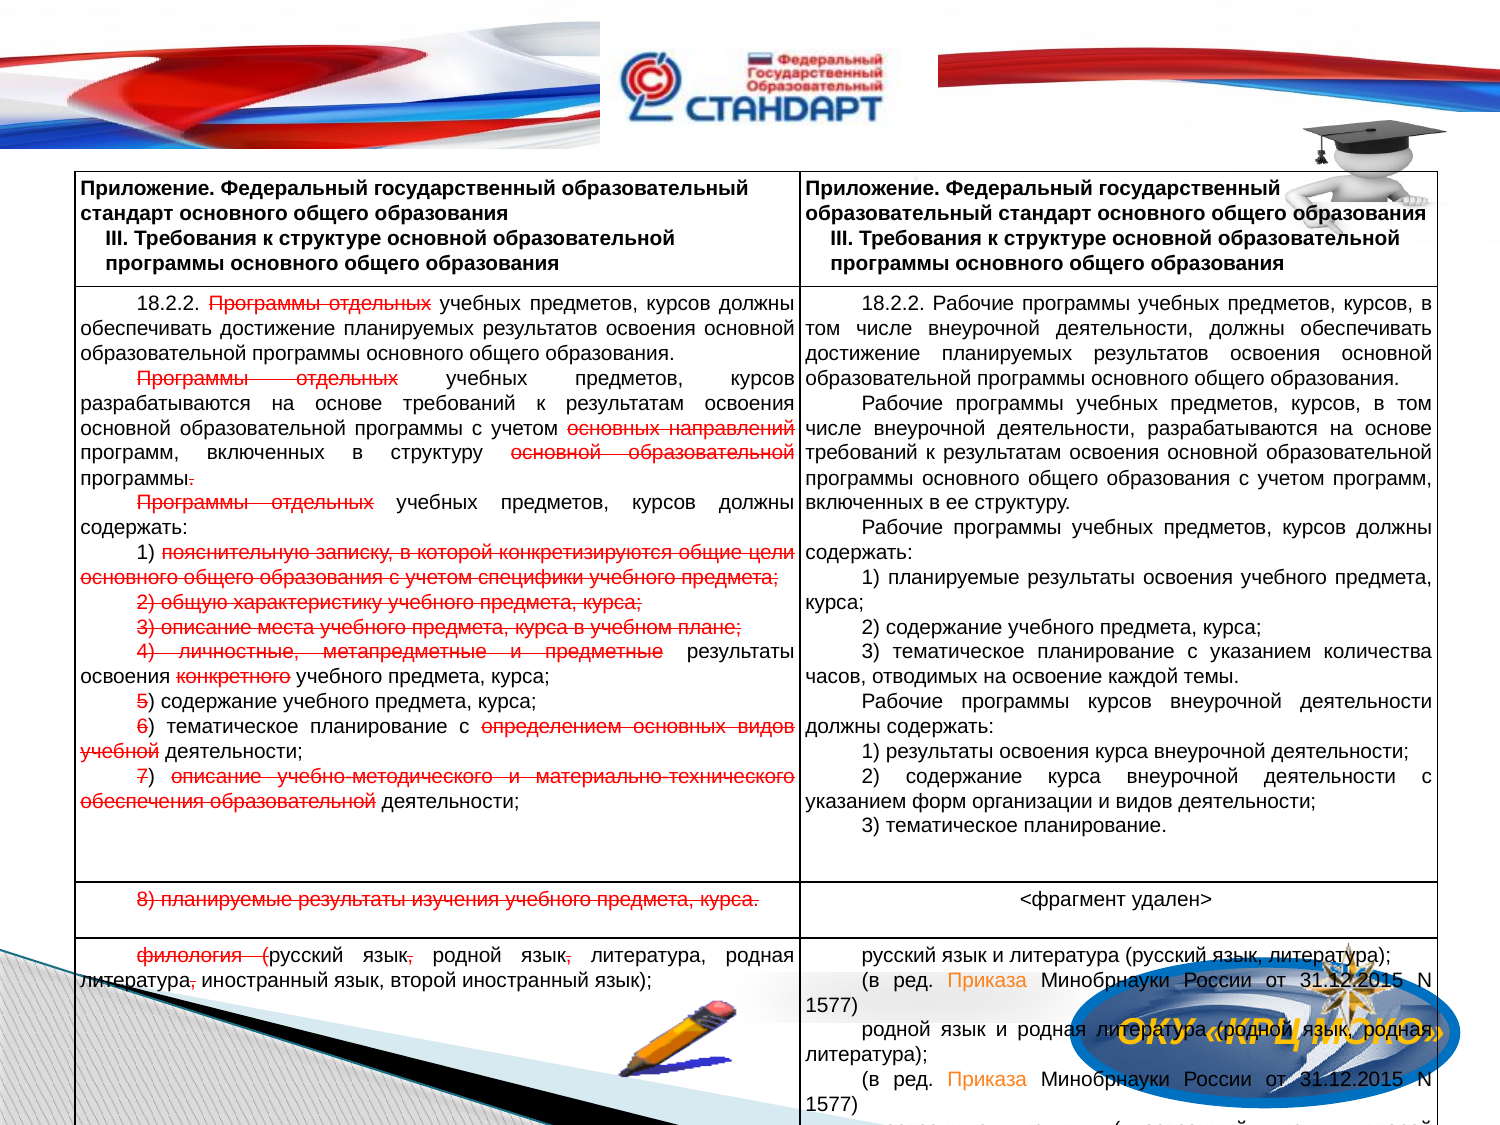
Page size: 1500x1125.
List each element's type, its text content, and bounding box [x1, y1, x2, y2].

table_cell <фрагмент удален> [801, 883, 1437, 937]
table_cell 18.2.2. Программы отдельных учебных предметов, курсов должны обеспечивать достижение планируемых результатов освоения основной образовательной программы основного общего образования. Программы отдельных учебных предметов, курсов разрабатываются на основе требований к результатам освоения основной образовательной программы с учетом основных направлений программ, включенных в структуру основной образовательной программы. Программы отдельных учебных предметов, курсов должны содержать: 1) пояснительную записку, в которой конкретизируются общие цели основного общего образования с учетом специфики учебного предмета; 2) общую характеристику учебного предмета, курса; 3) описание места учебного предмета, курса в учебном плане; 4) личностные, метапредметные и предметные результаты освоения конкретного учебного предмета, курса; 5) содержание учебного предмета, курса; 6) тематическое планирование с определением основных видов учебной деятельности; 7) описание учебно-методического и материально-технического обеспечения образовательной деятельности; [76, 287, 799, 881]
table_cell филология (русский язык, родной язык, литература, родная литература, иностранный язык, второй иностранный язык); [76, 939, 799, 1125]
table_cell русский язык и литература (русский язык, литература); (в ред. Приказа Минобрнауки России от 31.12.2015 N 1577) родной язык и родная литература (родной язык, родная литература); (в ред. Приказа Минобрнауки России от 31.12.2015 N 1577) иностранные языки (иностранный язык, второй иностранный язык); [801, 939, 1437, 1125]
table_cell 18.2.2. Рабочие программы учебных предметов, курсов, в том числе внеурочной деятельности, должны обеспечивать достижение планируемых результатов освоения основной образовательной программы основного общего образования. Рабочие программы учебных предметов, курсов, в том числе внеурочной деятельности, разрабатываются на основе требований к результатам освоения основной образовательной программы основного общего образования с учетом программ, включенных в ее структуру. Рабочие программы учебных предметов, курсов должны содержать: 1) планируемые результаты освоения учебного предмета, курса; 2) содержание учебного предмета, курса; 3) тематическое планирование с указанием количества часов, отводимых на освоение каждой темы. Рабочие программы курсов внеурочной деятельности должны содержать: 1) результаты освоения курса внеурочной деятельности; 2) содержание курса внеурочной деятельности с указанием форм организации и видов деятельности; 3) тематическое планирование. [801, 287, 1437, 881]
picture [0, 0, 1500, 244]
table_header Приложение. Федеральный государственный образовательный стандарт основного общего образования III. Требования к структуре основной образовательной программы основного общего образования [76, 172, 799, 286]
table_header Приложение. Федеральный государственный образовательный стандарт основного общего образования III. Требования к структуре основной образовательной программы основного общего образования [801, 172, 1437, 286]
picture [1074, 937, 1456, 1104]
table_cell 8) планируемые результаты изучения учебного предмета, курса. [76, 883, 799, 937]
picture [612, 974, 813, 1101]
